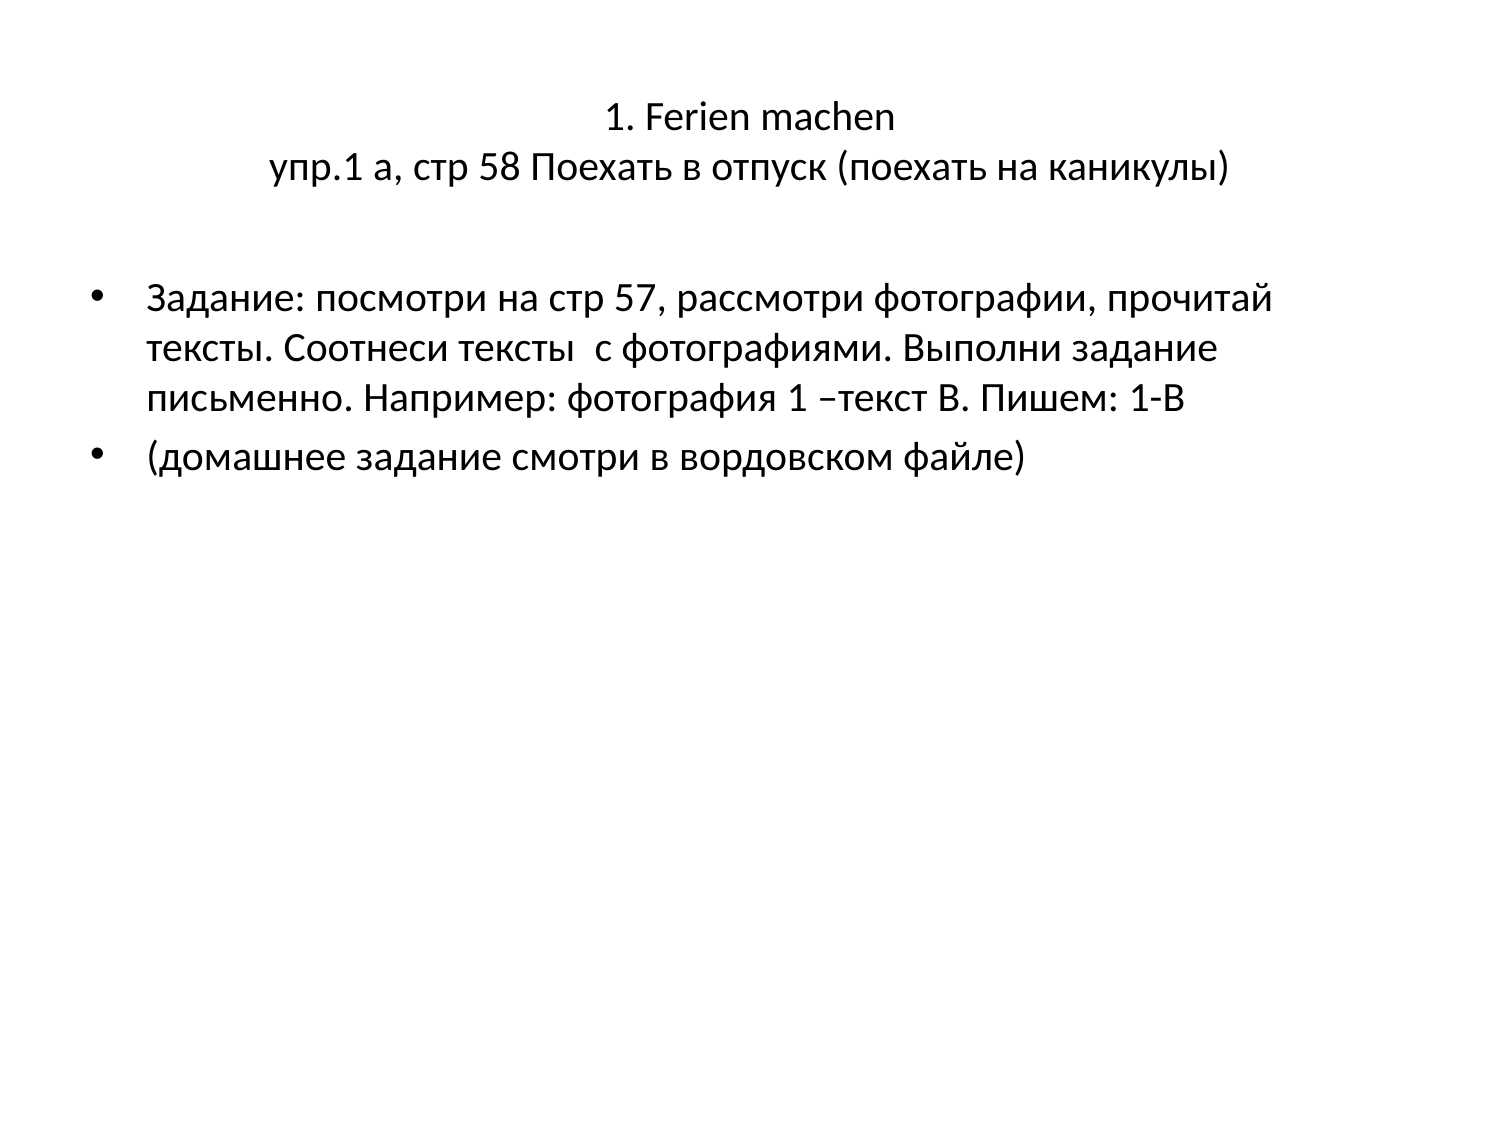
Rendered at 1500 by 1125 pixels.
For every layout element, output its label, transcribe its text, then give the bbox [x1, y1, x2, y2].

title 1. Ferien machen упр.1 a, стр 58 Поехать в отпуск (поехать на каникулы) [75, 45, 1425, 233]
list Задание: посмотри на стр 57, рассмотри фотографии, прочитай тексты. Соотнеси тексты с фотографиями. Выполни задание письменно. Например: фотография 1 –текст B. Пишем: 1-B (домашнее задание смотри в вордовском файле) [75, 262, 1425, 1005]
